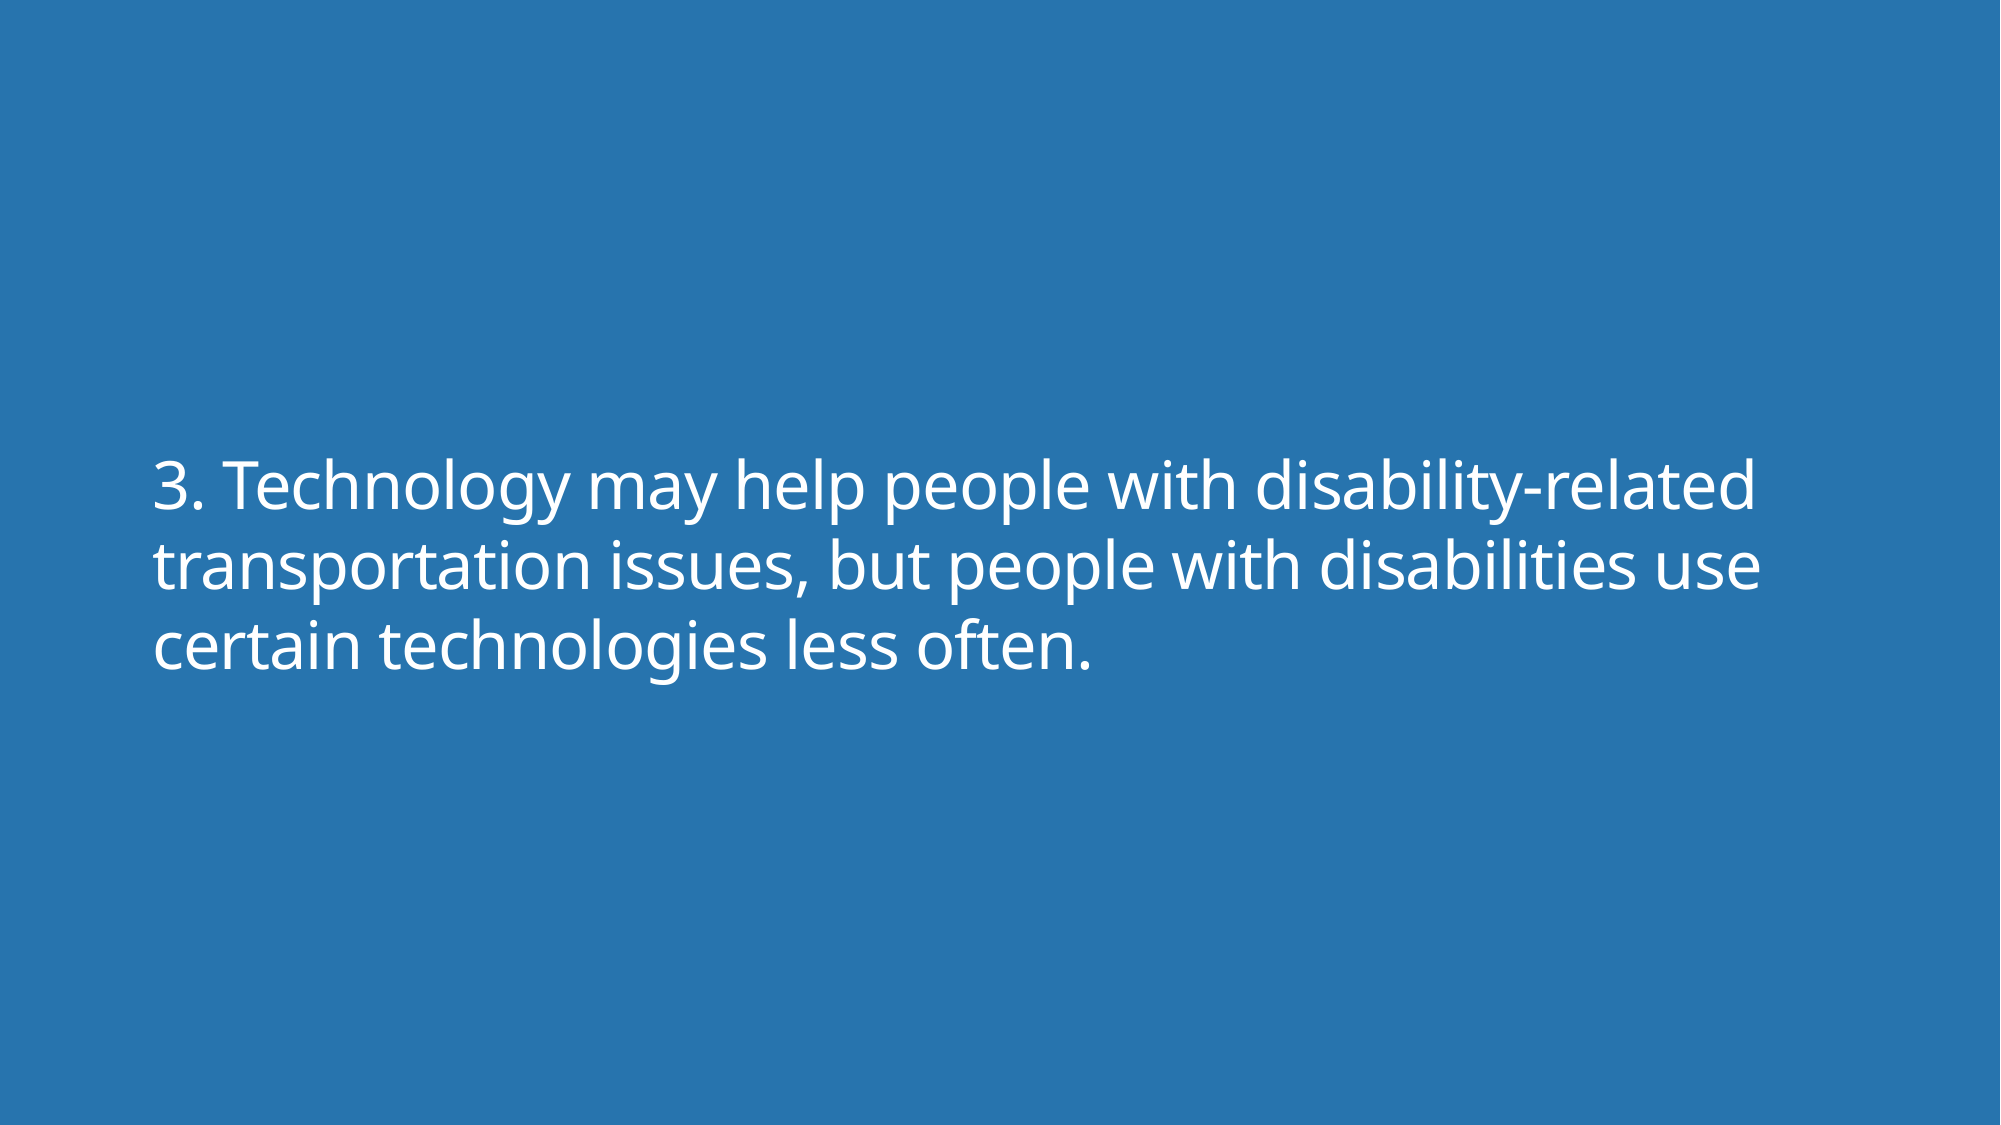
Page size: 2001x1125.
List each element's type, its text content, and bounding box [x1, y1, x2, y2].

title 3. Technology may help people with disability-related transportation issues, but people with disabilities use certain technologies less often. [137, 328, 1863, 797]
